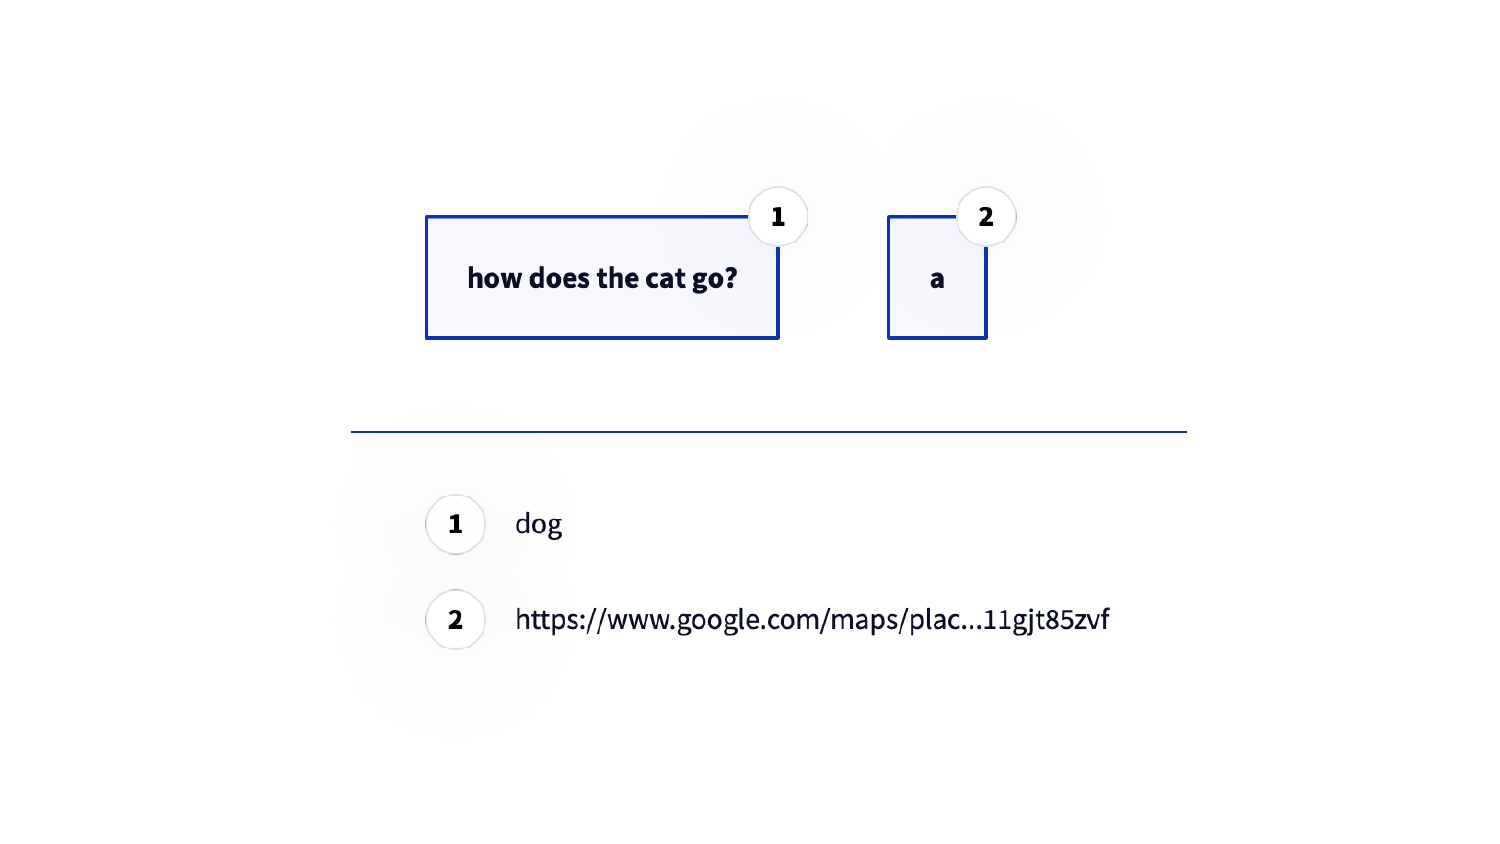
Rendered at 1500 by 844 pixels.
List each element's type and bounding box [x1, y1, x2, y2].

picture [240, 0, 1260, 844]
